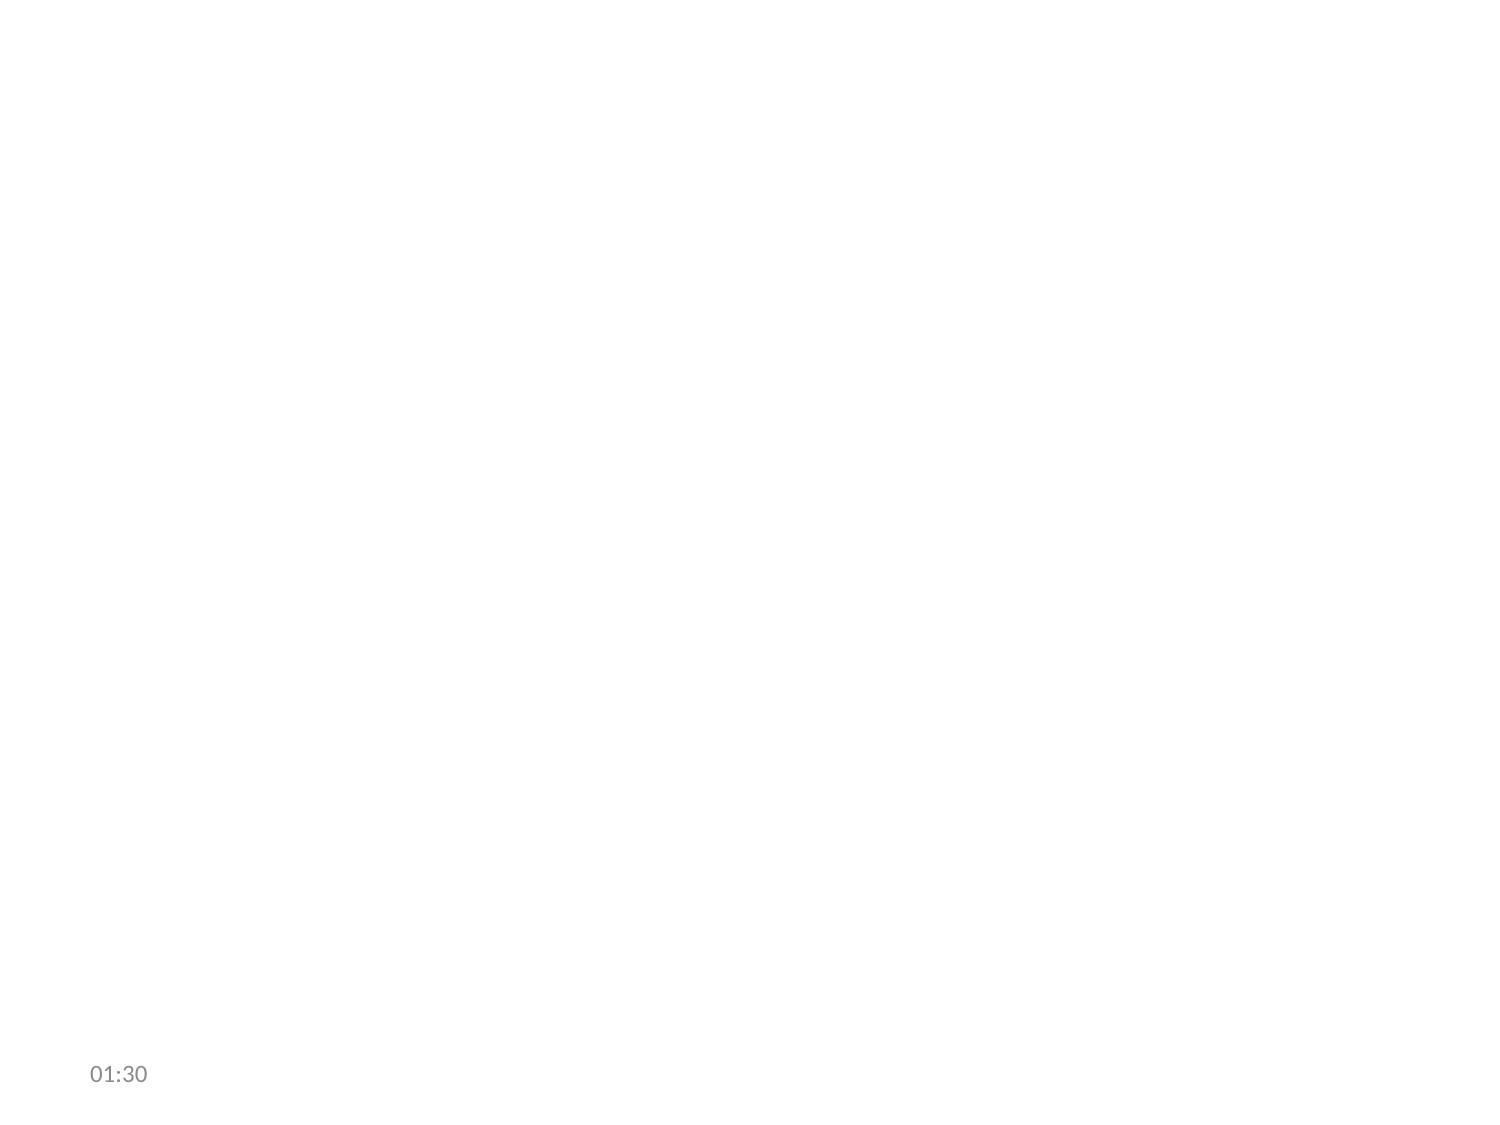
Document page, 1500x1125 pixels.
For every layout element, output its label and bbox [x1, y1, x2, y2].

slide_number [75, 1042, 425, 1103]
